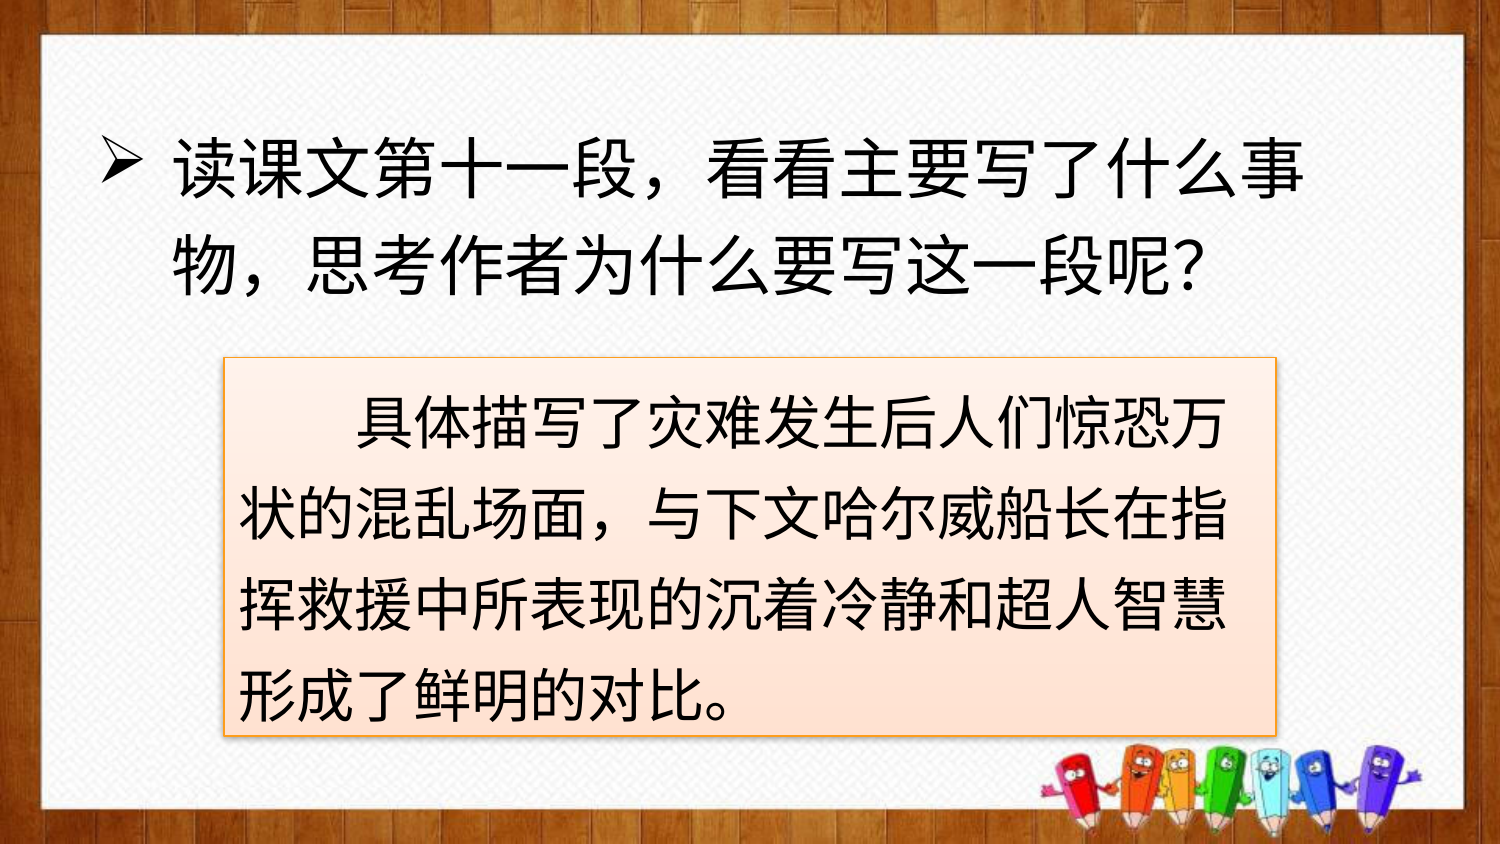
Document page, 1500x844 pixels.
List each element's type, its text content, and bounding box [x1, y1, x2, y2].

text_box 具体描写了灾难发生后人们惊恐万状的混乱场面，与下文哈尔威船长在指挥救援中所表现的沉着冷静和超人智慧形成了鲜明的对比。 [223, 357, 1277, 737]
text_box 读课文第十一段，看看主要写了什么事物，思考作者为什么要写这一段呢？ [81, 103, 1351, 311]
picture [0, 0, 1500, 844]
